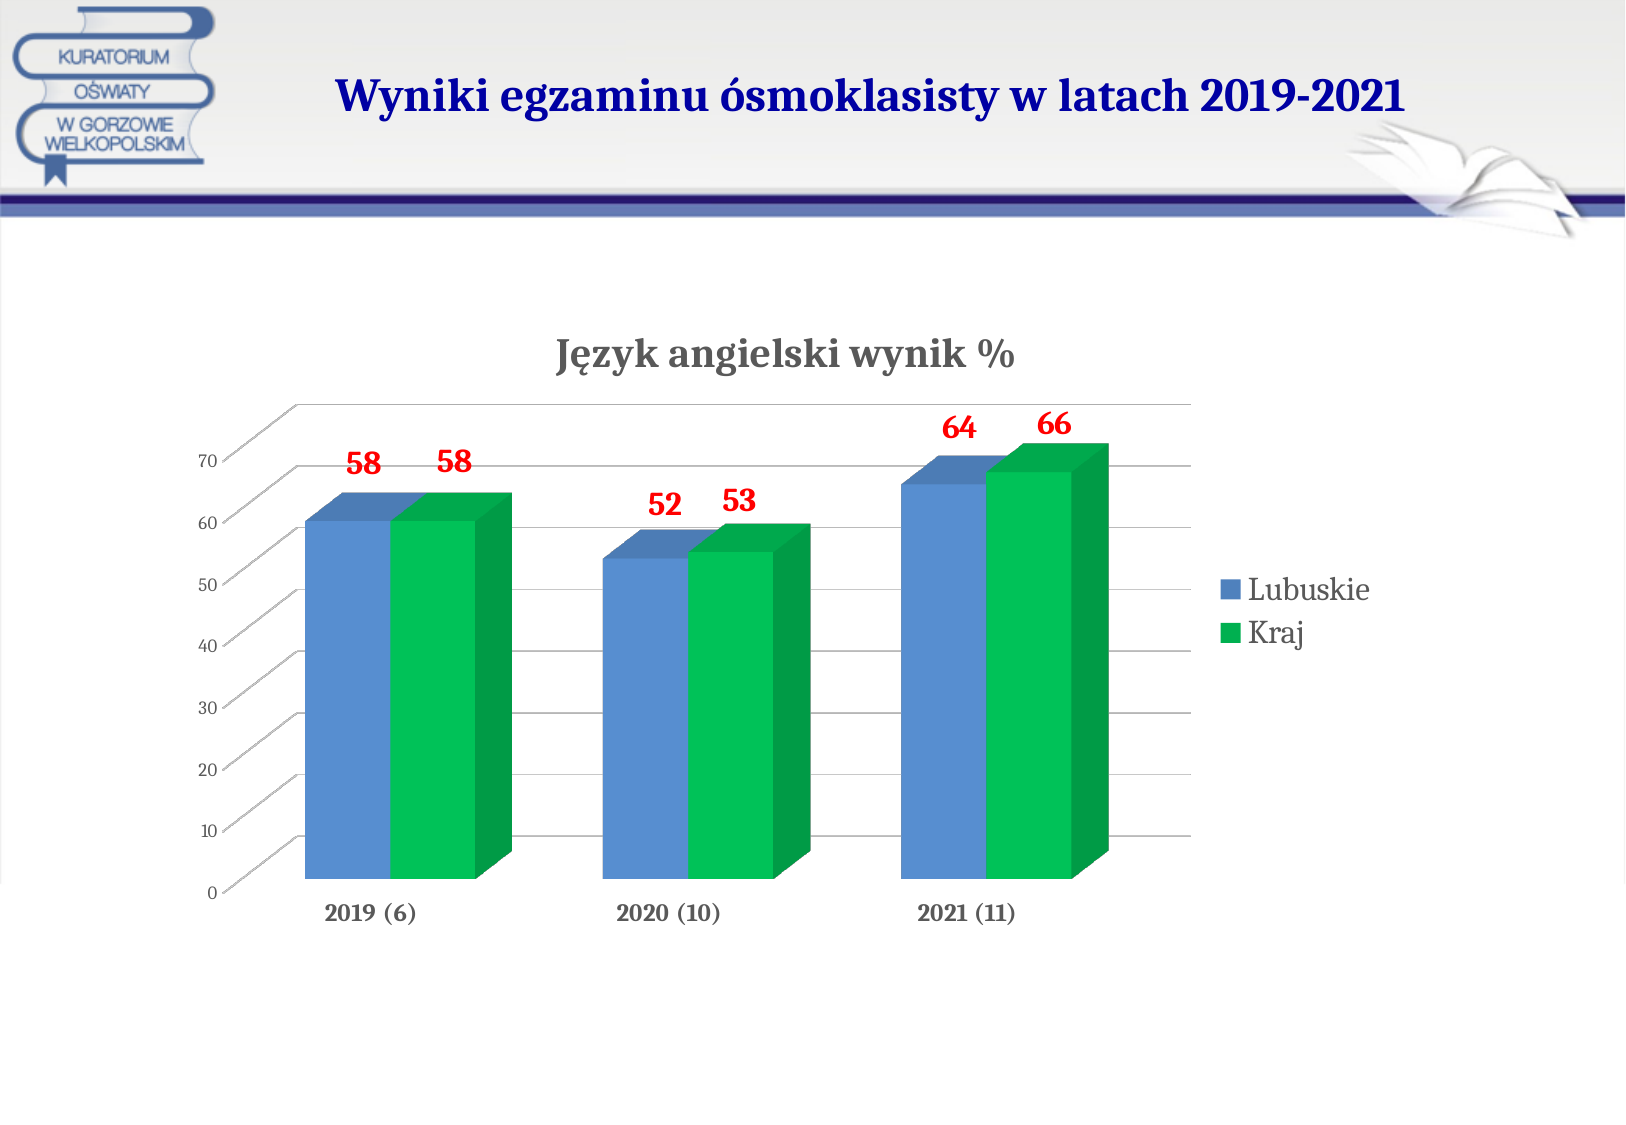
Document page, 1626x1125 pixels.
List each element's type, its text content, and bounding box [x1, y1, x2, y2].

chart [158, 296, 1415, 941]
title Wyniki egzaminu ósmoklasisty w latach 2019-2021 [292, 30, 1451, 155]
picture [0, 0, 1626, 1125]
